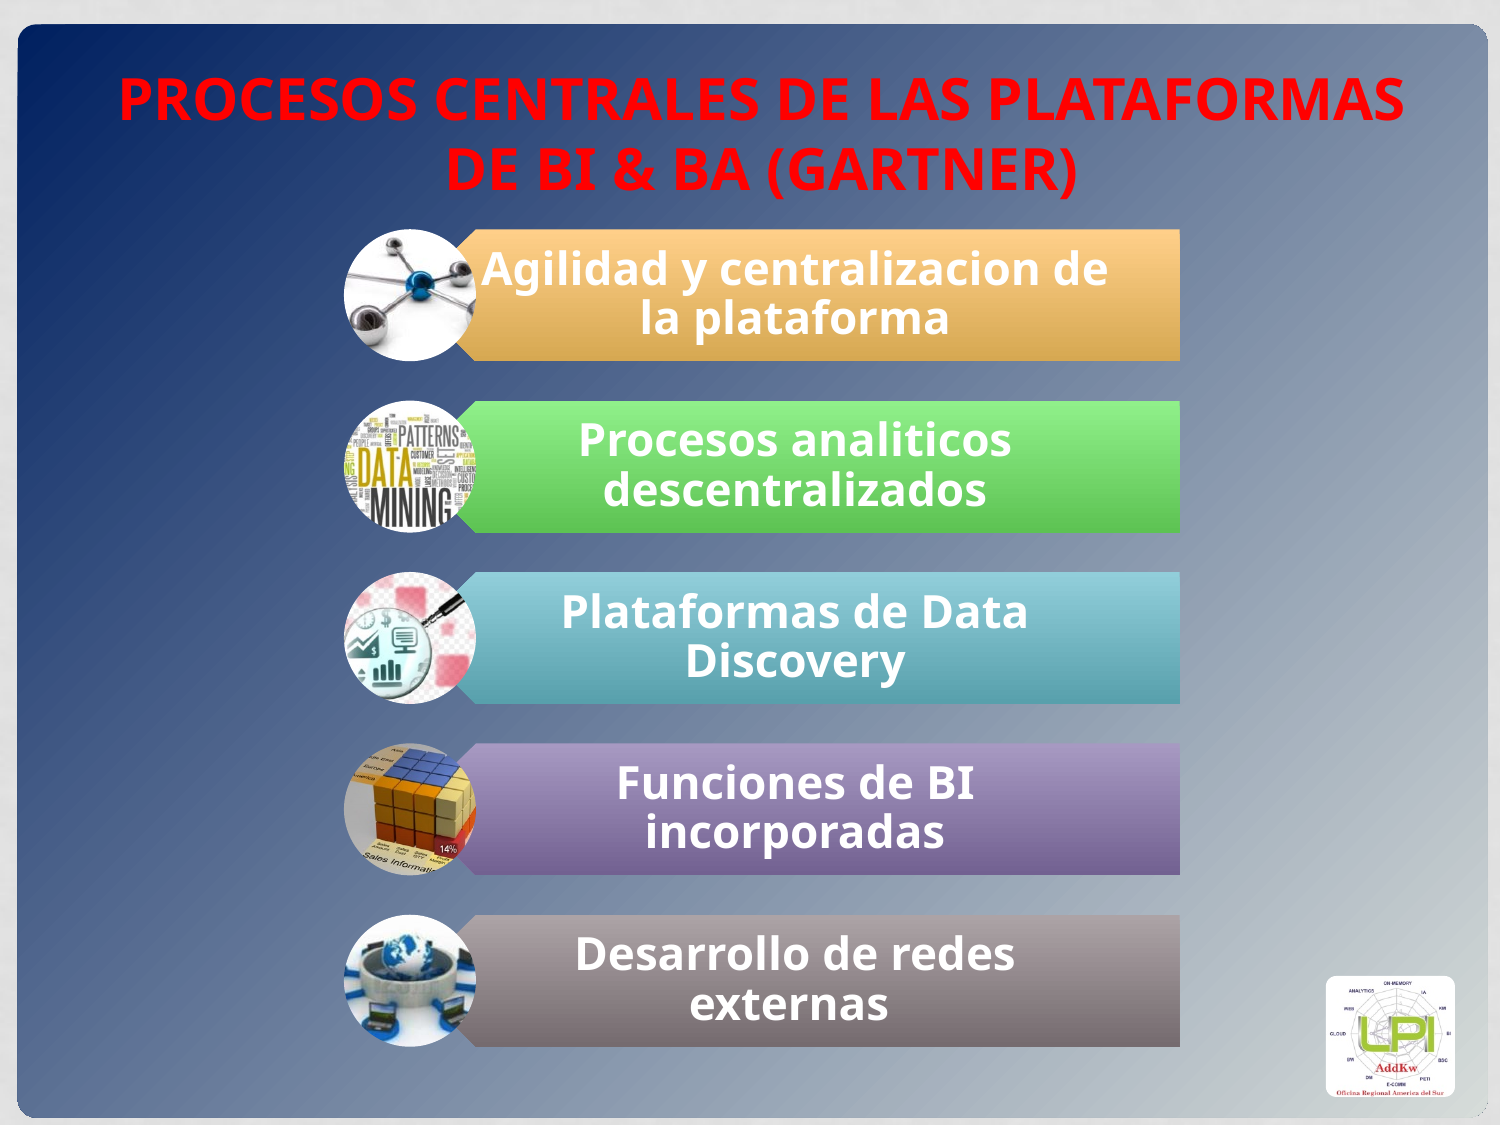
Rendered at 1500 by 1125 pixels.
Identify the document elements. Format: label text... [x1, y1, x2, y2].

picture [1325, 975, 1455, 1097]
text_box PROCESOS centrales DE LAS PLATAFORMAS DE BI & BA (GARTNER) [64, 54, 1459, 255]
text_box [182, 228, 1341, 1048]
